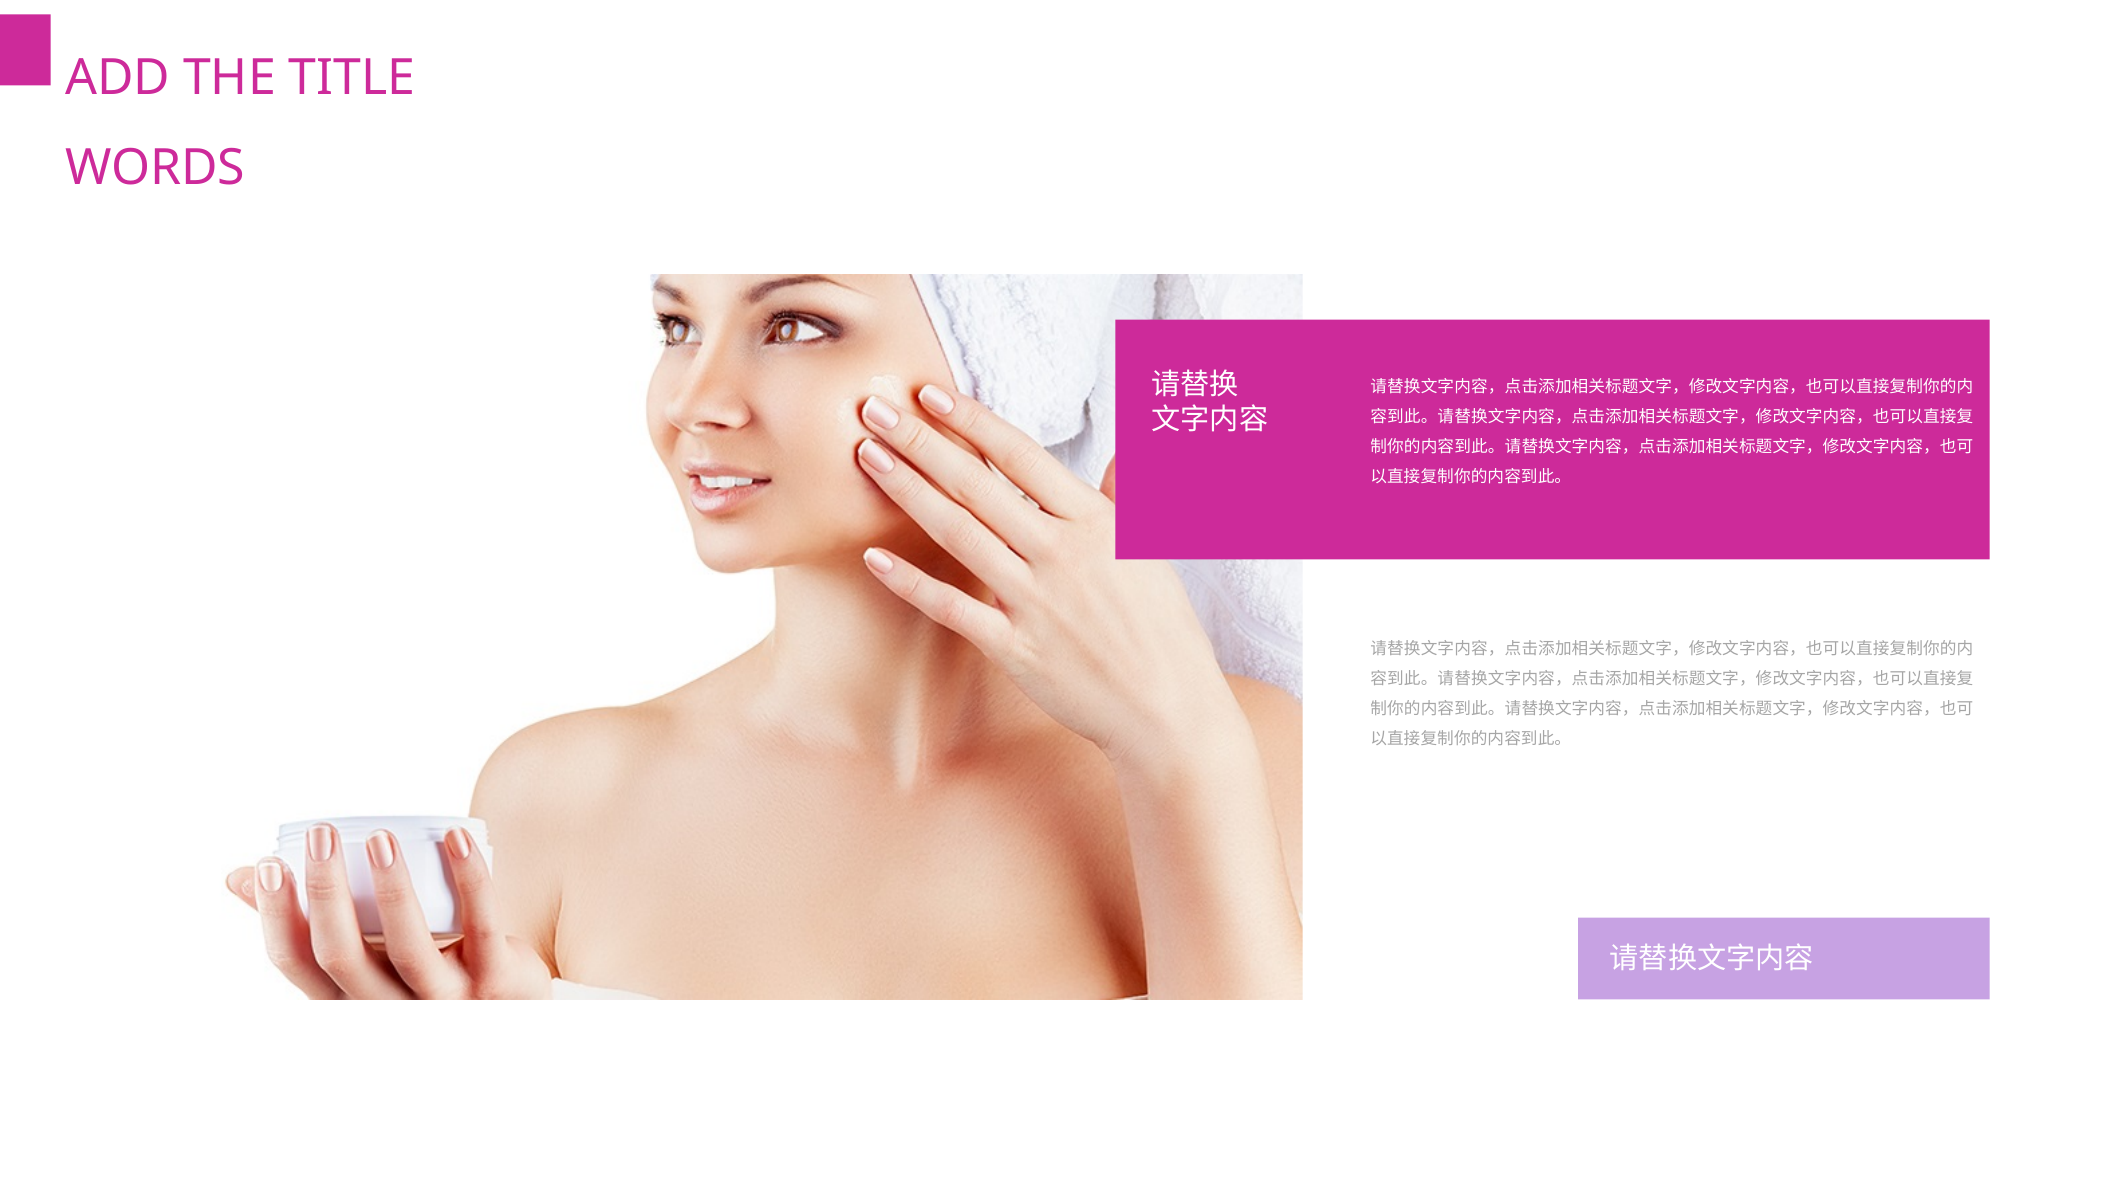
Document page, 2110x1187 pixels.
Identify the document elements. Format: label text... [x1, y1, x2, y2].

text_box [1114, 319, 1991, 561]
text_box [1577, 917, 1991, 1000]
text_box 请替换文字内容，点击添加相关标题文字，修改文字内容，也可以直接复制你的内容到此。请替换文字内容，点击添加相关标题文字，修改文字内容，也可以直接复制你的内容到此。请替换文字内容，点击添加相关标题文字，修改文字内容，也可以直接复制你的内容到此。 [1354, 620, 1990, 814]
text_box 请替换文字内容 [1593, 931, 1858, 983]
text_box [50, 273, 1304, 1000]
text_box ADD THE TITLE WORDS [50, 7, 583, 202]
text_box 请替换 文字内容 [1135, 357, 1315, 455]
text_box 请替换文字内容，点击添加相关标题文字，修改文字内容，也可以直接复制你的内容到此。请替换文字内容，点击添加相关标题文字，修改文字内容，也可以直接复制你的内容到此。请替换文字内容，点击添加相关标题文字，修改文字内容，也可以直接复制你的内容到此。 [1354, 357, 1990, 551]
